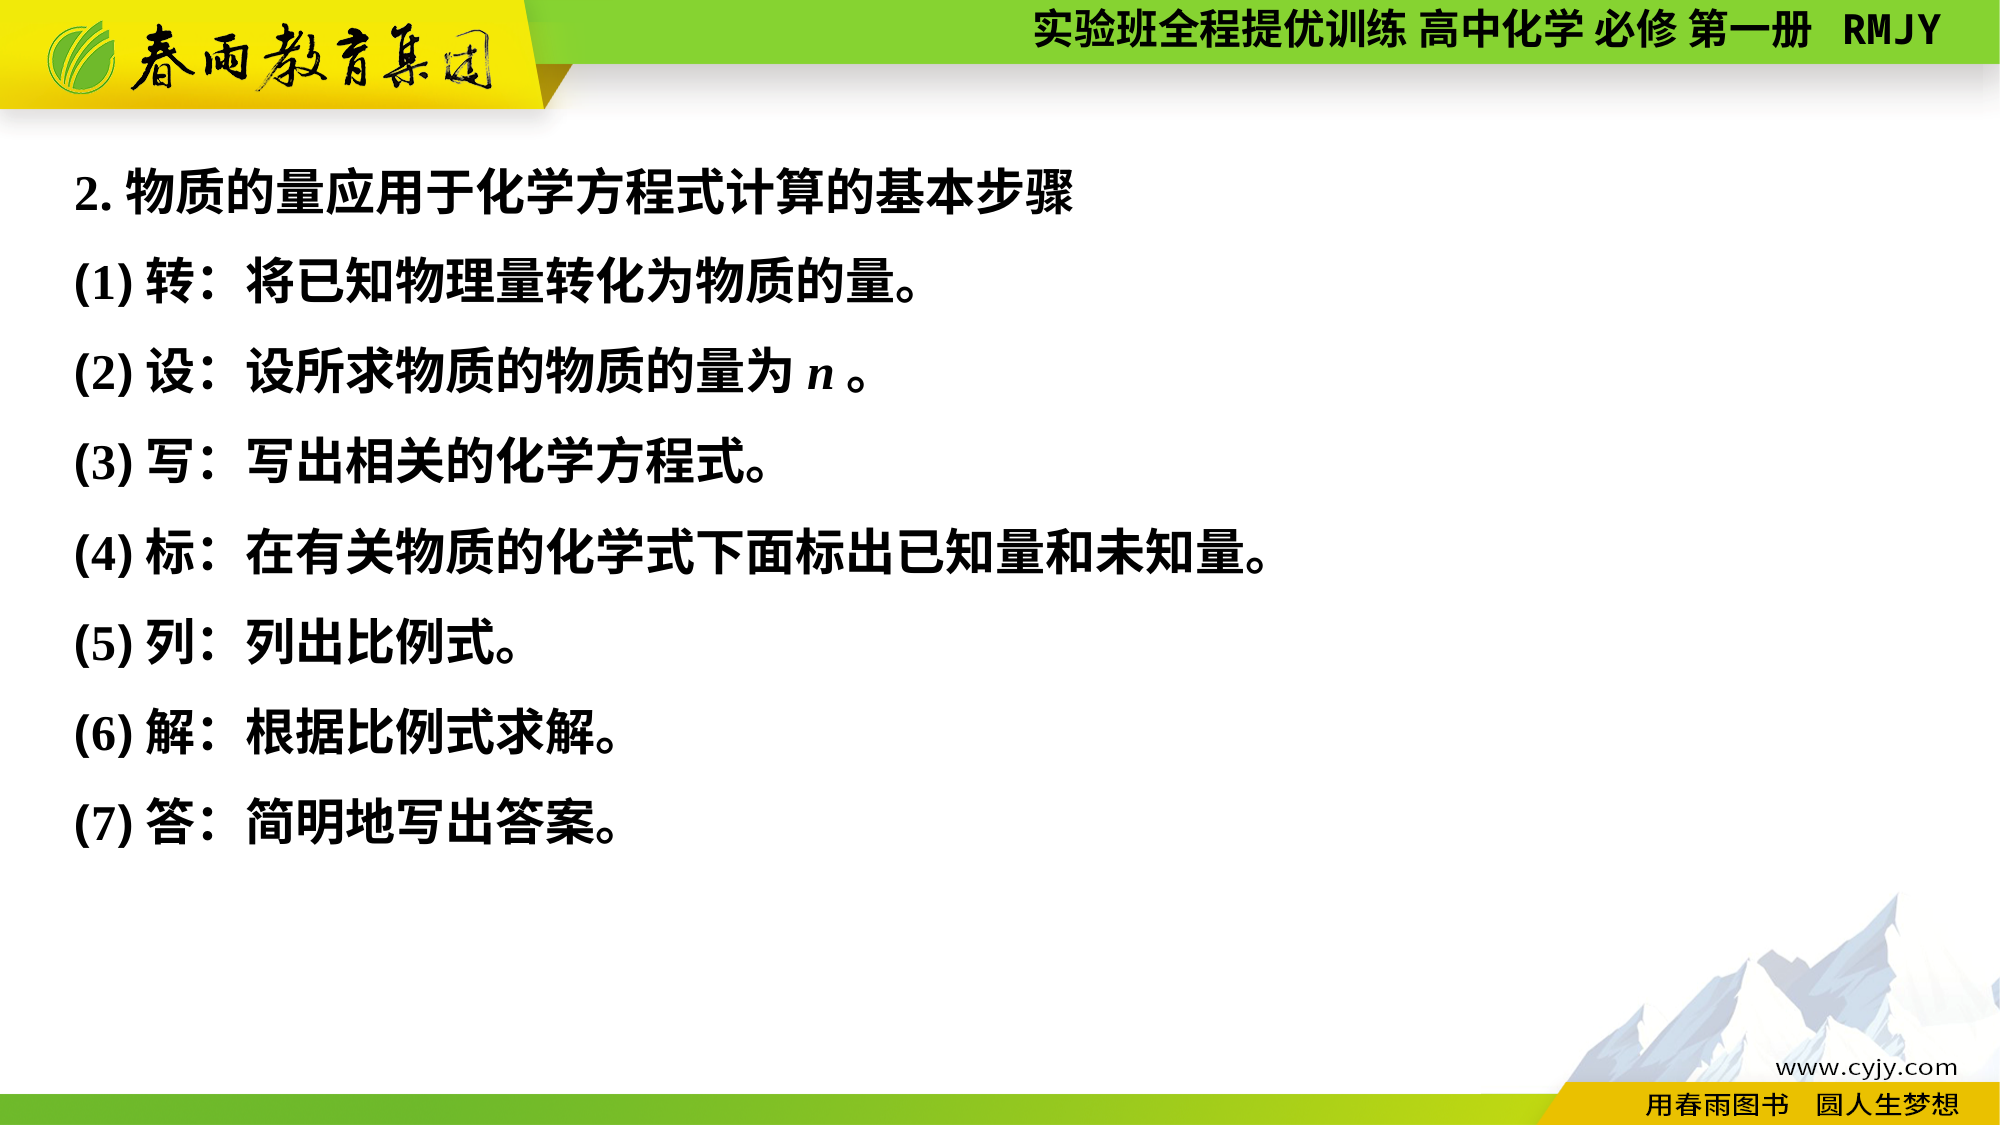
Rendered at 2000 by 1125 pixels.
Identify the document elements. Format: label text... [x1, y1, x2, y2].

picture [0, 0, 2000, 1125]
list 2.物质的量应用于化学方程式计算的基本步骤 (1)转：将已知物理量转化为物质的量。 (2)设：设所求物质的物质的量为n。 (3)写：写出相关的化学方程式。 (4)标：在有关物质的化学式下面标出已知量和未知量。 (5)列：列出比例式。 (6)解：根据比例式求解。 (7)答：简明地写出答案。 [59, 122, 1944, 854]
